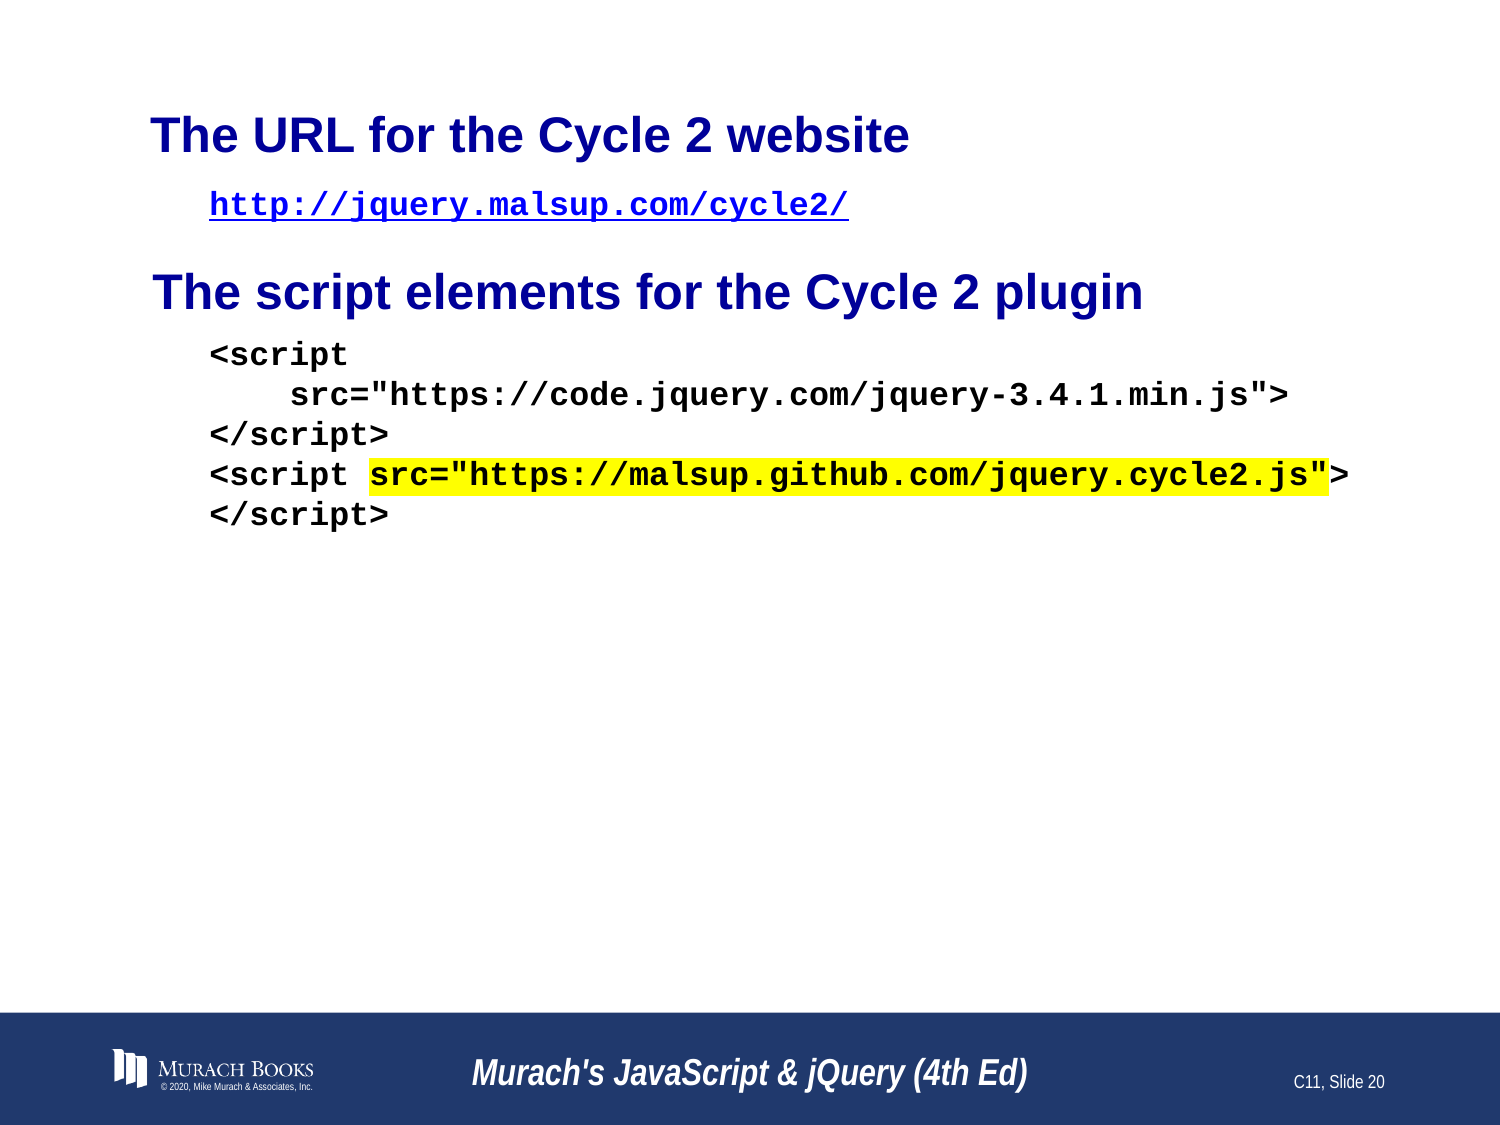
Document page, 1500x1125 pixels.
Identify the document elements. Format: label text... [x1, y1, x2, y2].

list http://jquery.malsup.com/cycle2/ The script elements for the Cycle 2 plugin <script src="https://code.jquery.com/jquery-3.4.1.min.js"> </script> <script src="https://malsup.github.com/jquery.cycle2.js"> </script> [137, 174, 1375, 975]
footer © 2020, Mike Murach & Associates, Inc. [12, 1025, 463, 1100]
slide_number Murach's JavaScript & jQuery (4th Ed) [463, 1025, 1050, 1100]
title The URL for the Cycle 2 website [150, 102, 1350, 164]
slide_number C11, Slide 20 [1087, 1025, 1400, 1100]
